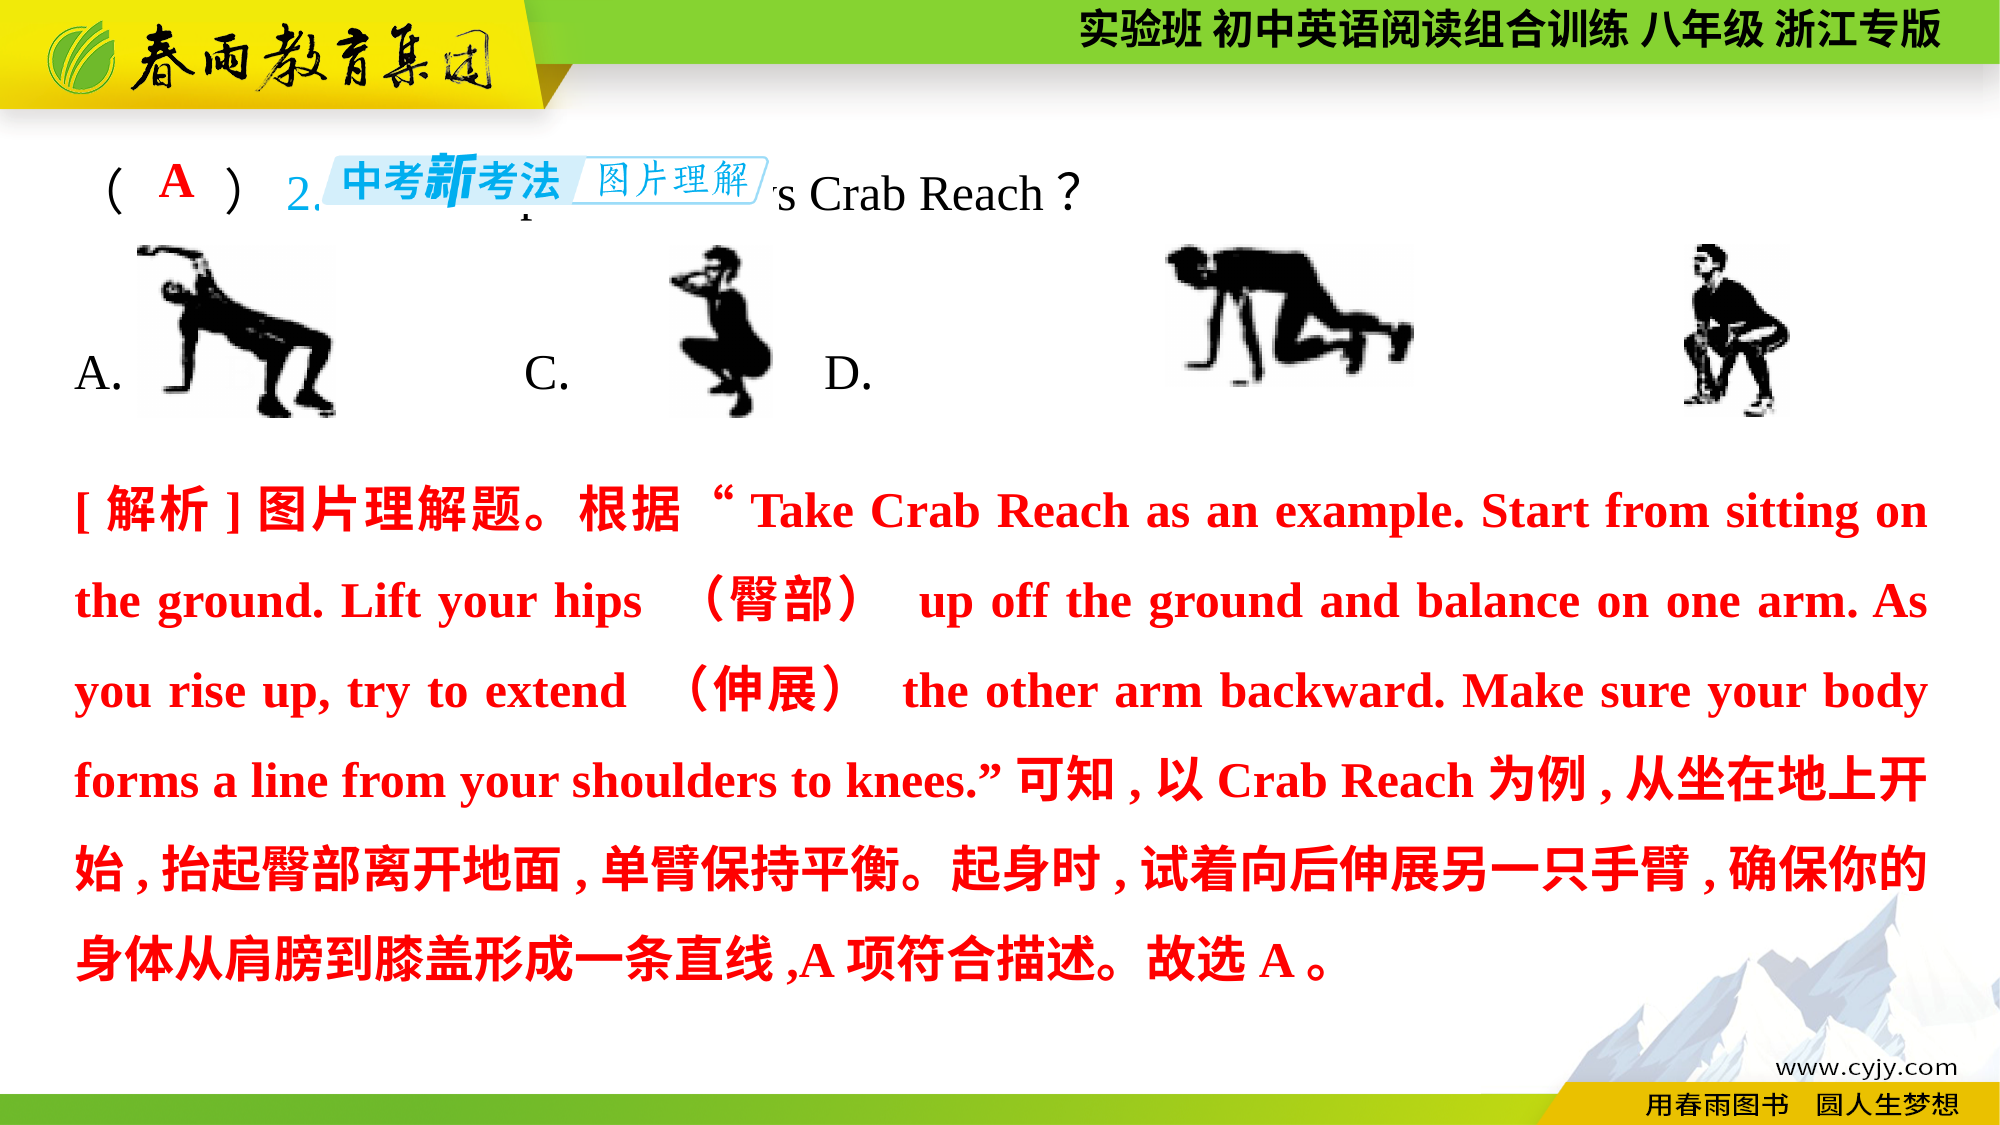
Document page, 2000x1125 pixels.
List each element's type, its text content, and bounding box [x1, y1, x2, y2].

text_box A [143, 140, 210, 215]
text_box [解析]图片理解题。根据“Take Crab Reach as an example. Start from sitting on the ground. Lift your hips （臀部） up off the ground and balance on one arm. As you rise up, try to extend （伸展） the other arm backward. Make sure your body forms a line from your shoulders to knees.”可知,以Crab Reach为例,从坐在地上开始,抬起臀部离开地面,单臂保持平衡。起身时,试着向后伸展另一只手臂,确保你的身体从肩膀到膝盖形成一条直线,A项符合描述。故选A。 [59, 439, 1944, 995]
list （ ）2. Which picture shows Crab Reach？ A. B. C. D. [59, 122, 1944, 411]
picture [0, 0, 2000, 1125]
